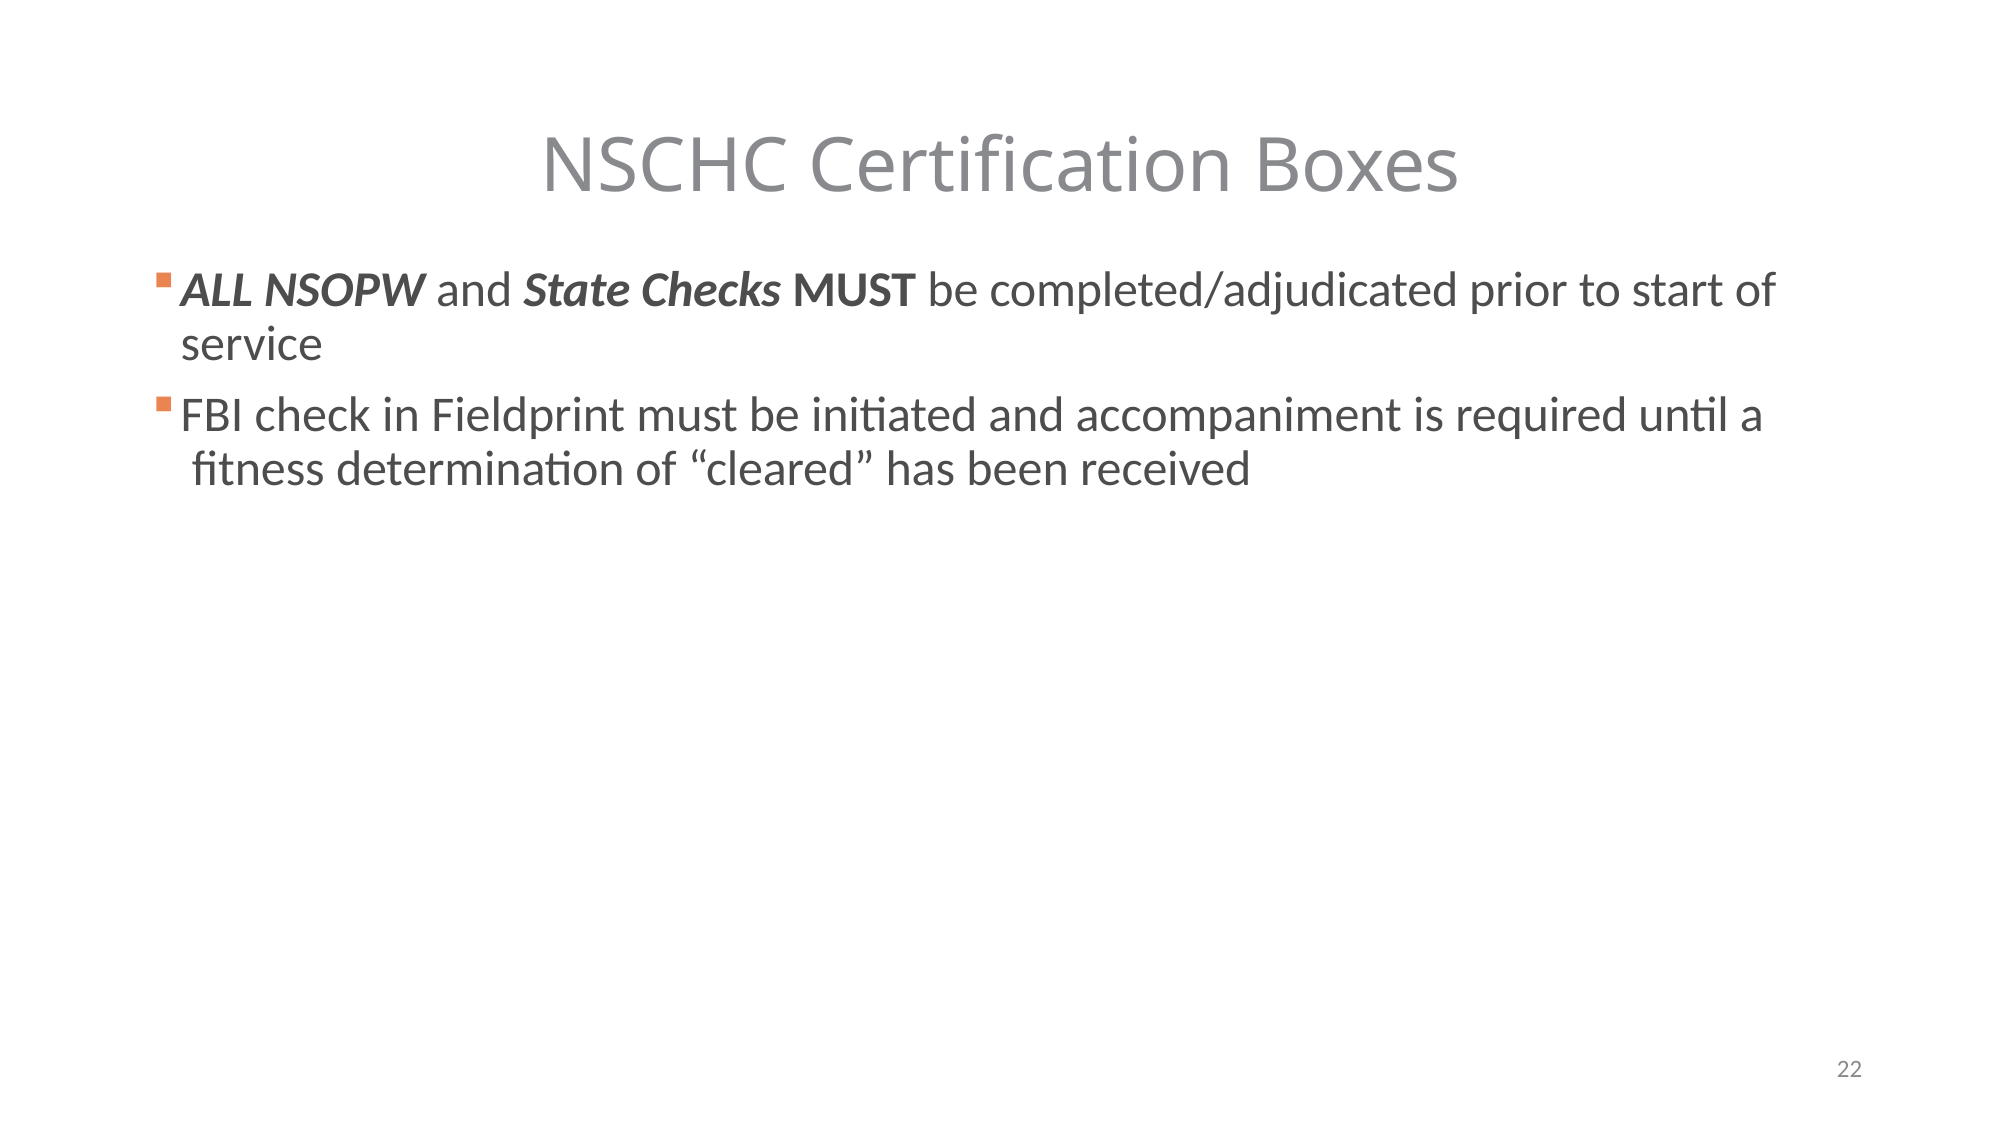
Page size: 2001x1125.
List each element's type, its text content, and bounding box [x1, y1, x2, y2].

slide_number 22 [1412, 746, 1863, 1125]
text_box NSCHC Certification Boxes ALL NSOPW and State Checks MUST be completed/adjudicated prior to start of service FBI check in Fieldprint must be initiated and accompaniment is required until a fitness determination of “cleared” has been received [150, 114, 1849, 496]
